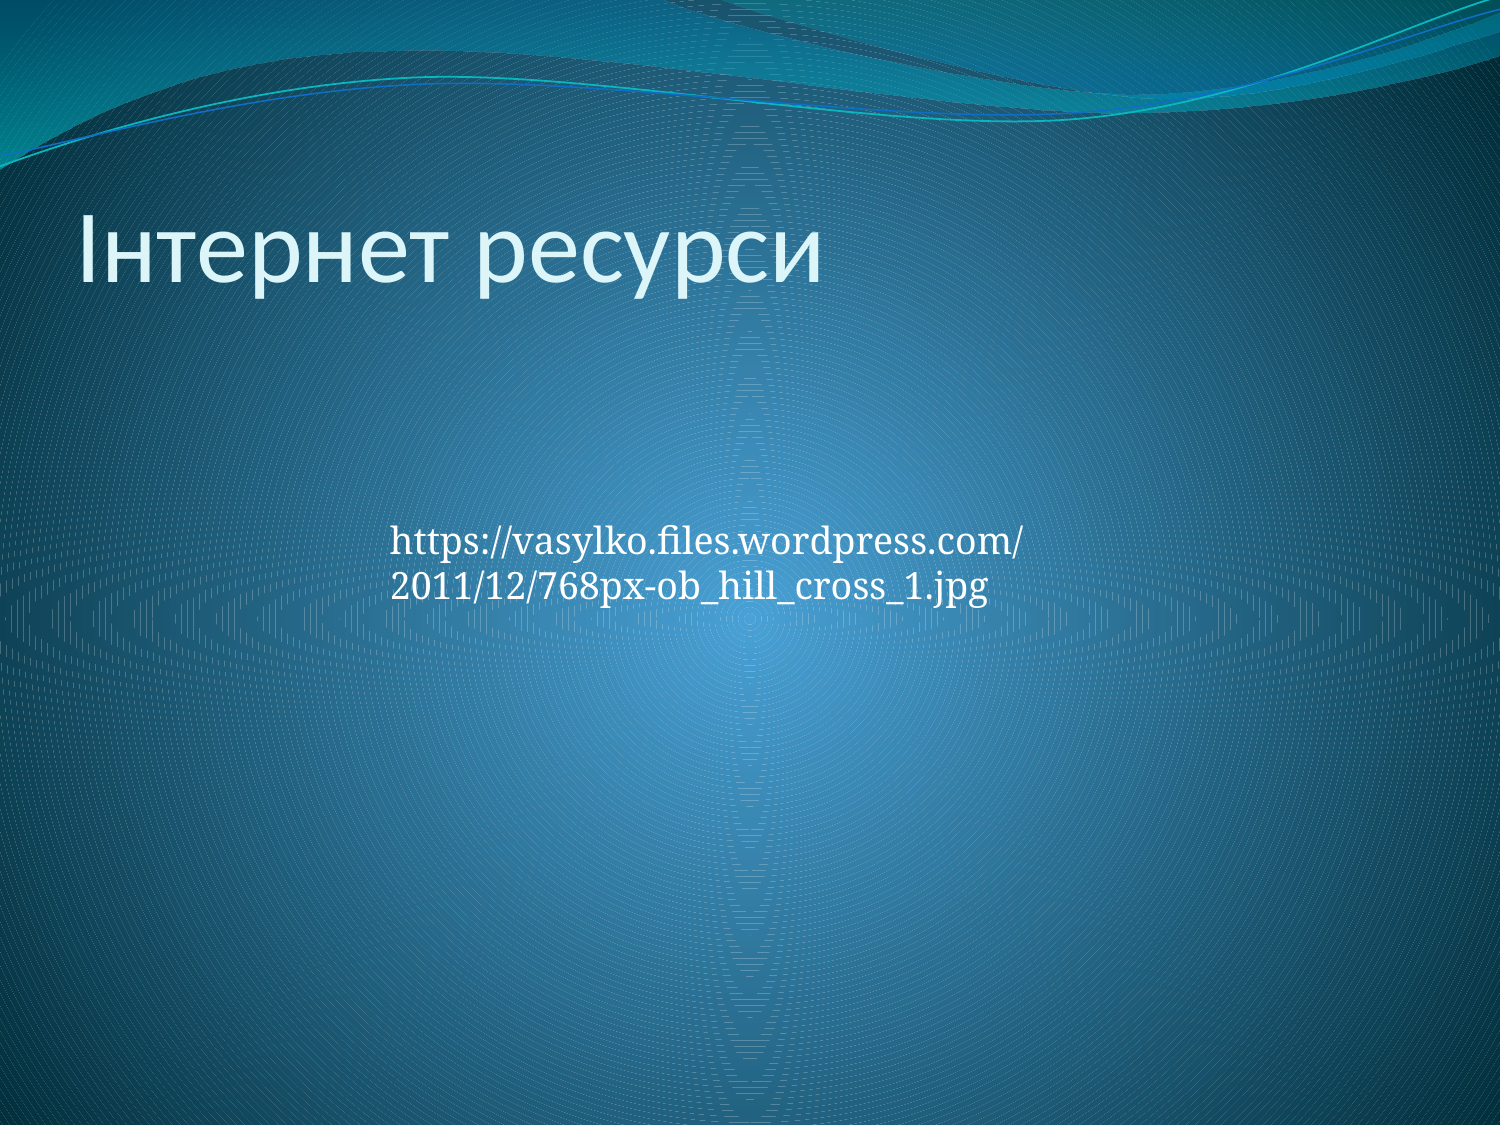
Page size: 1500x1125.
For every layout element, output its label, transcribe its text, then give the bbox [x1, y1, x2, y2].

text_box https://vasylko.files.wordpress.com/2011/12/768px-ob_hill_cross_1.jpg [374, 509, 1125, 615]
title Інтернет ресурси [75, 115, 1438, 303]
